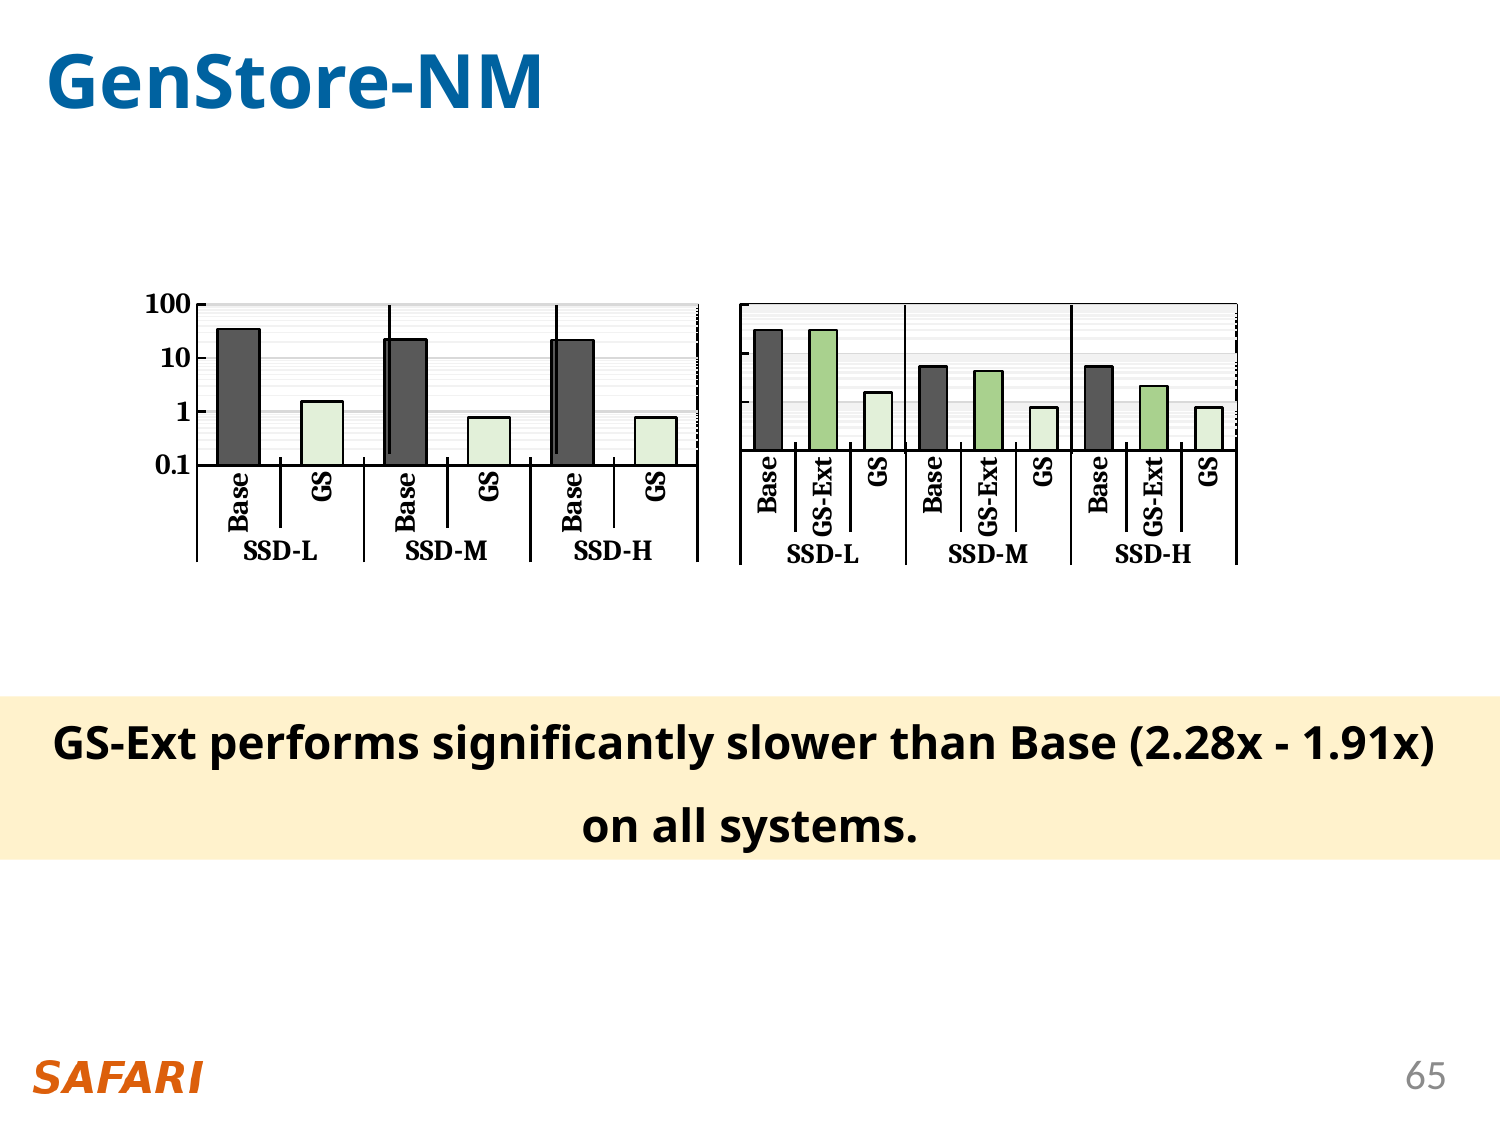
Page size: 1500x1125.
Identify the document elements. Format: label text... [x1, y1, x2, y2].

text_box GS-Ext performs significantly slower than Base (2.28x - 1.91x) on all systems. [0, 695, 1500, 861]
chart [135, 280, 1266, 610]
picture [31, 1051, 209, 1104]
title GenStore-NM [31, 15, 1475, 143]
